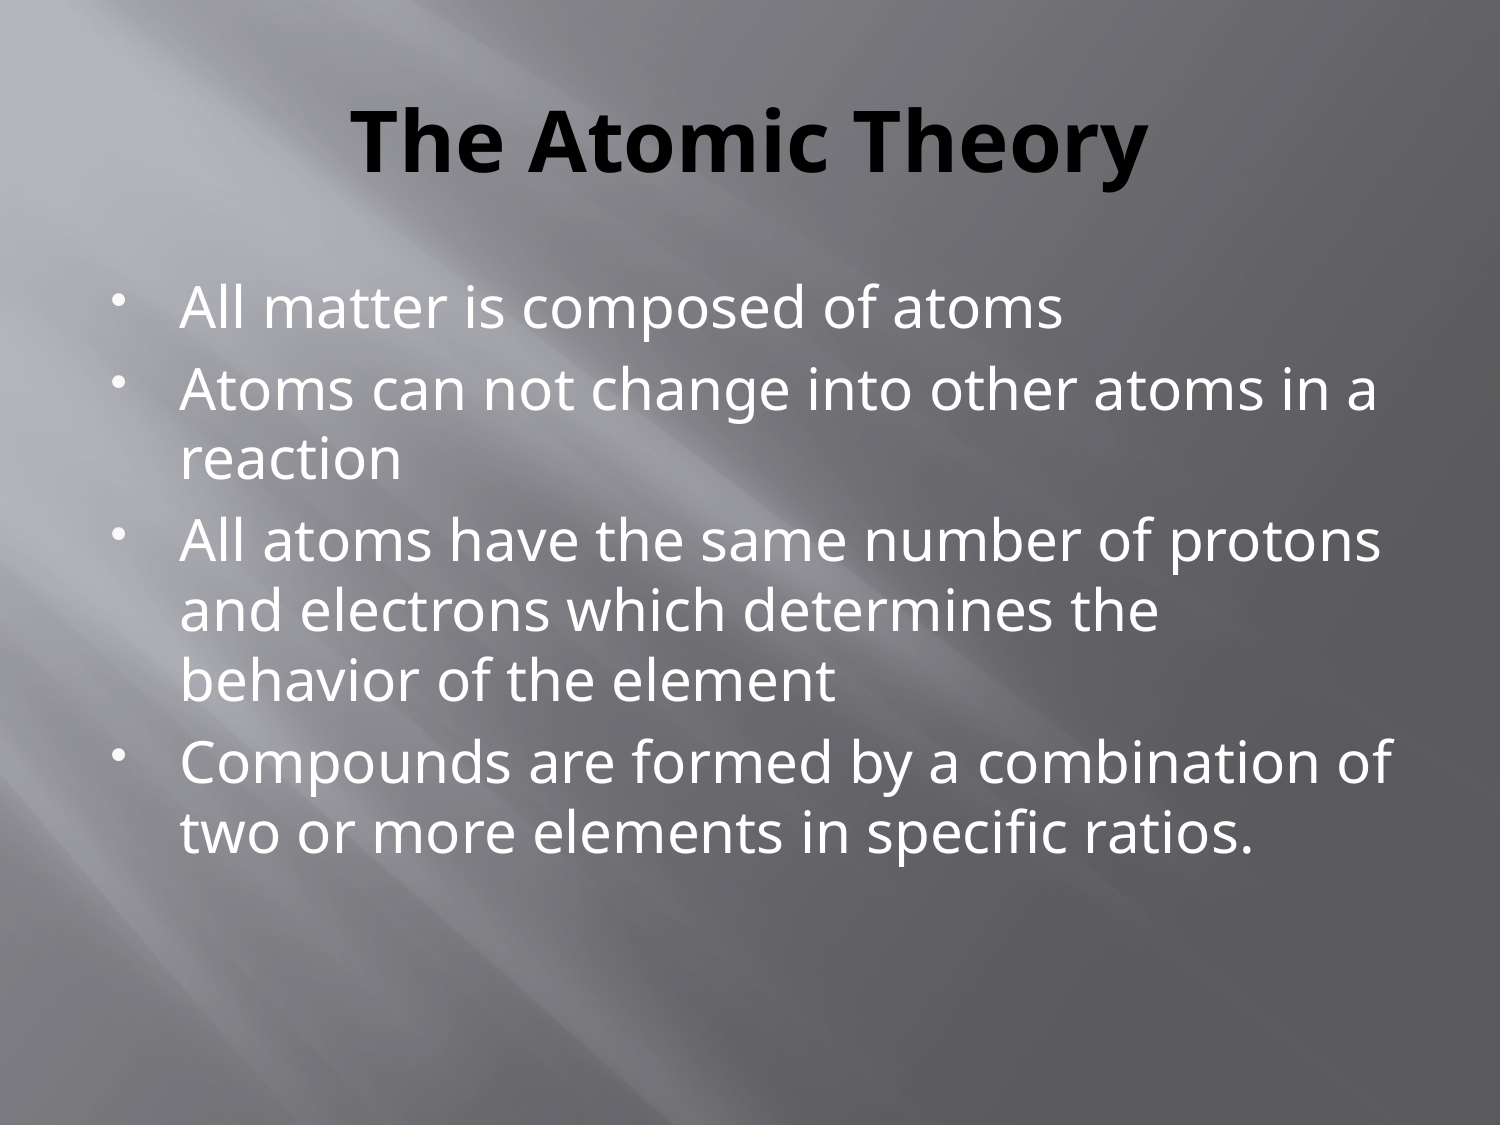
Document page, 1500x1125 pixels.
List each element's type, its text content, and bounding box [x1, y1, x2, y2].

list All matter is composed of atoms Atoms can not change into other atoms in a reaction All atoms have the same number of protons and electrons which determines the behavior of the element Compounds are formed by a combination of two or more elements in specific ratios. [75, 262, 1425, 1035]
title The Atomic Theory [75, 45, 1425, 233]
